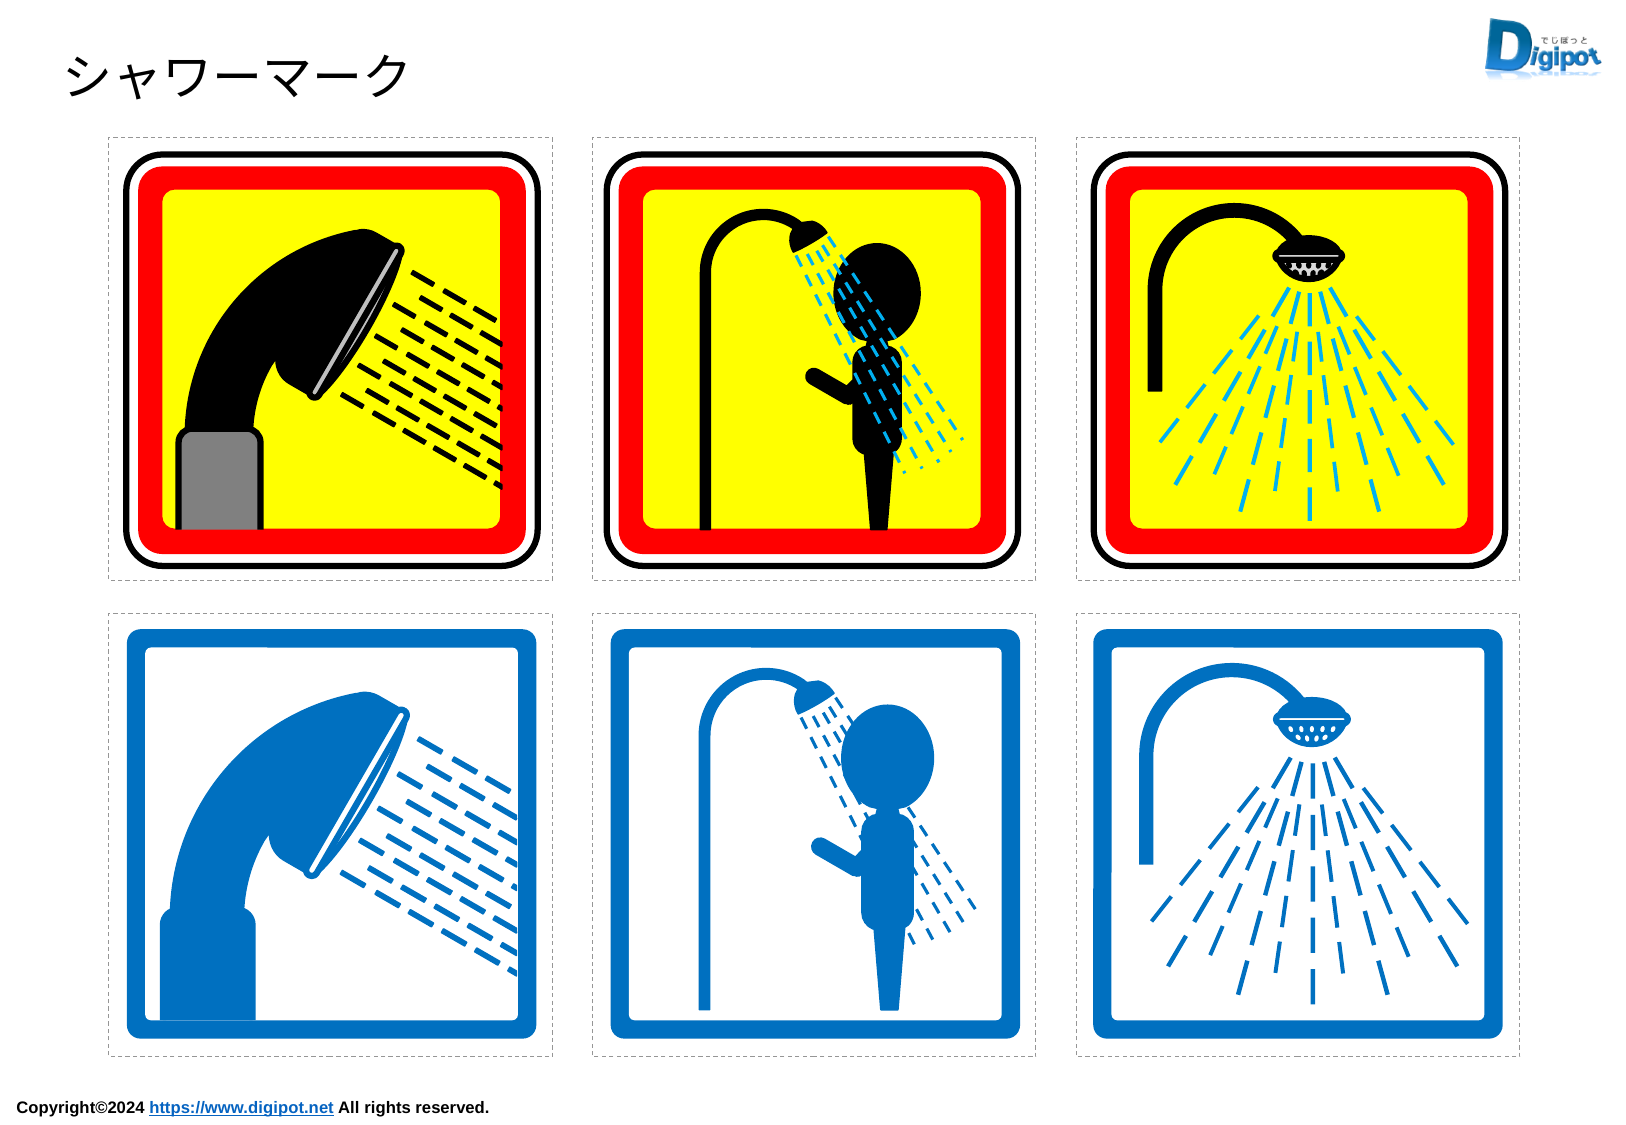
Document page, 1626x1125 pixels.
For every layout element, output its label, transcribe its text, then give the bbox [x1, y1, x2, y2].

picture [1485, 18, 1602, 82]
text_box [606, 154, 1019, 566]
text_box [1093, 629, 1503, 1039]
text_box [1093, 154, 1506, 566]
text_box シャワーマーク [47, 38, 427, 113]
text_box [610, 629, 1021, 1039]
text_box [126, 154, 538, 566]
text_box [126, 629, 537, 1039]
